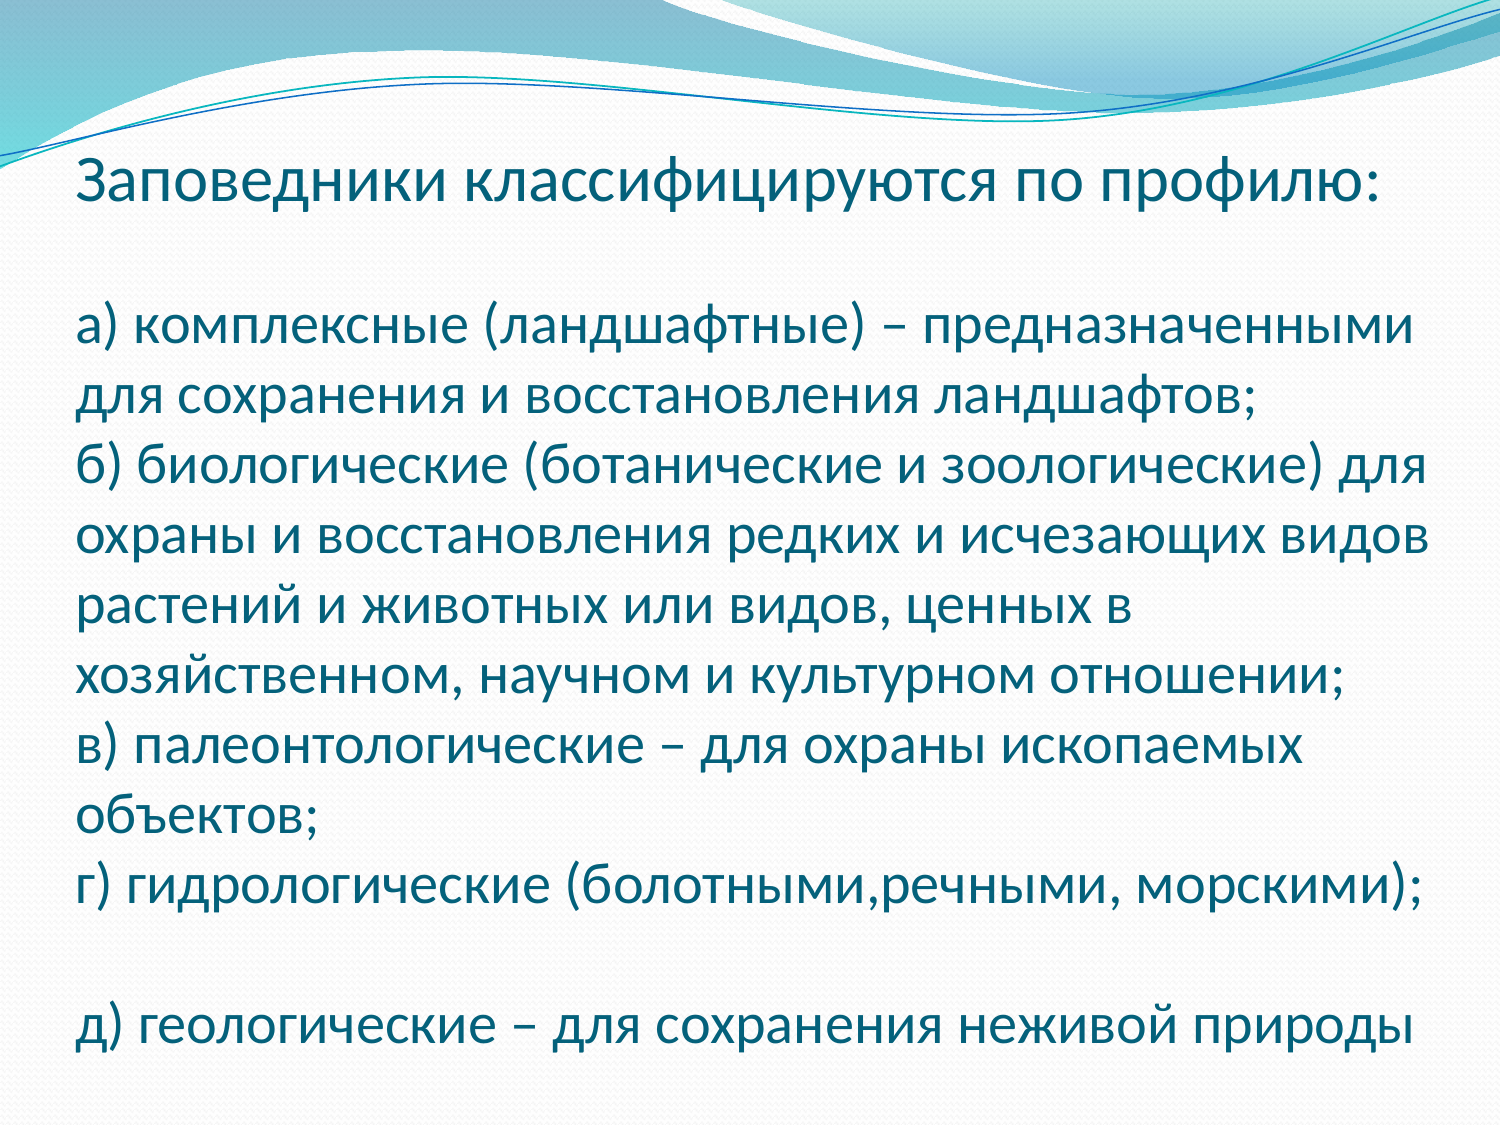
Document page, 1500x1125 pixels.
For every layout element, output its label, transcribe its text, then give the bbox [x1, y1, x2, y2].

title Заповедники классифицируются по профилю: а) комплексные (ландшафтные) – предназначенными для сохранения и восстановления ландшафтов; б) биологические (ботанические и зоологические) для охраны и восстановления редких и исчезающих видов растений и животных или видов, ценных в хозяйственном, научном и культурном отношении; в) палеонтологические – для охраны ископаемых объектов; г) гидрологические (болотными,речными, морскими); д) геологические – для сохранения неживой природы [74, 115, 1438, 1055]
